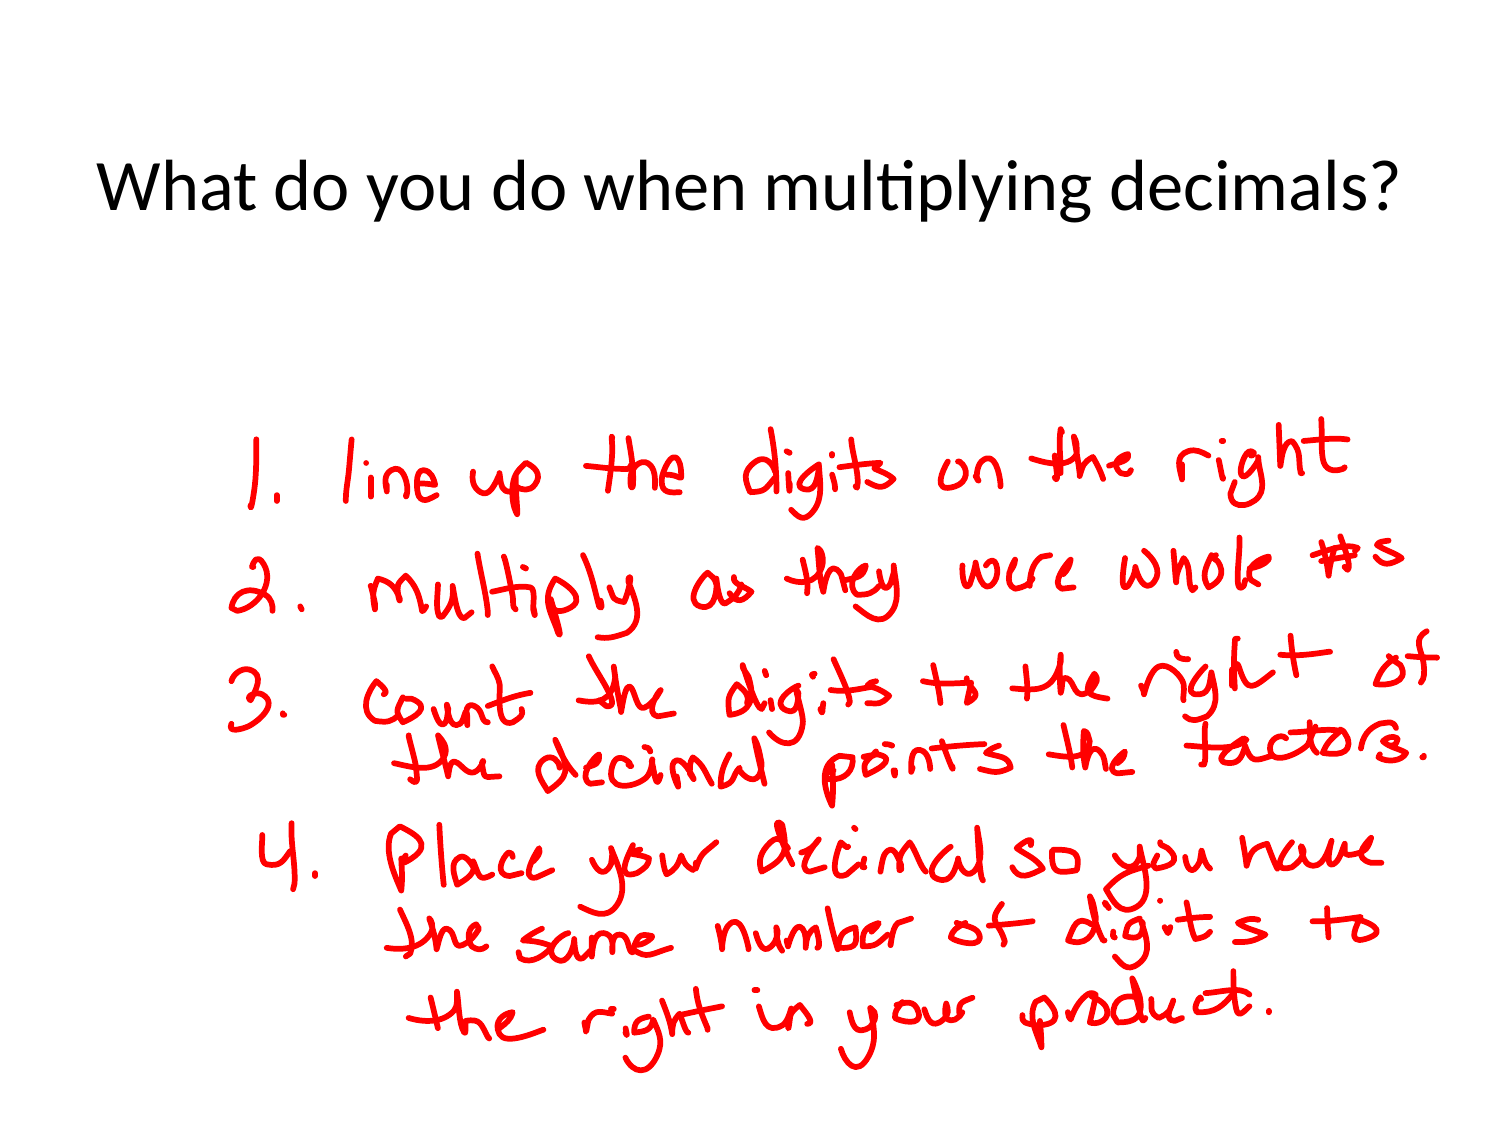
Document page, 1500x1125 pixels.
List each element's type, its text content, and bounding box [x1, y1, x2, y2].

title What do you do when multiplying decimals? [74, 112, 1426, 338]
